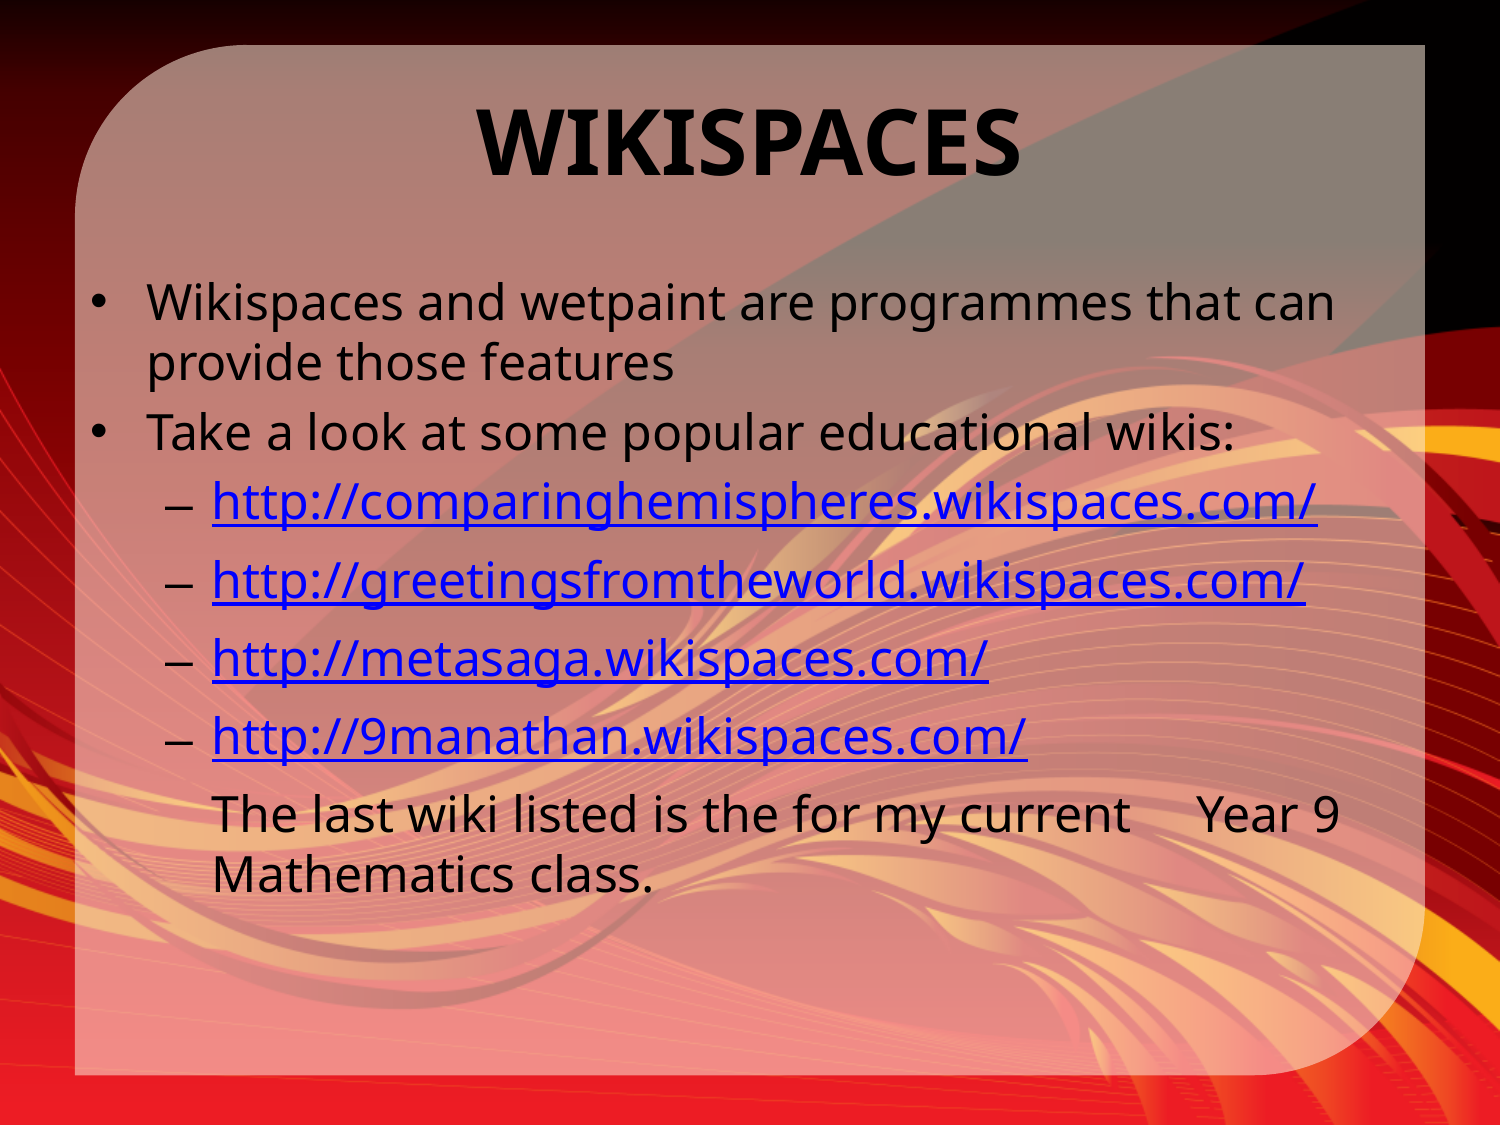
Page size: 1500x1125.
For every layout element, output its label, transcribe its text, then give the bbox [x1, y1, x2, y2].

list Wikispaces and wetpaint are programmes that can provide those features Take a look at some popular educational wikis: http://comparinghemispheres.wikispaces.com/ http://greetingsfromtheworld.wikispaces.com/ http://metasaga.wikispaces.com/ http://9manathan.wikispaces.com/ The last wiki listed is the for my current Year 9 Mathematics class. [75, 262, 1425, 1005]
picture [0, 0, 1500, 1125]
title WIKISPACES [75, 45, 1425, 233]
